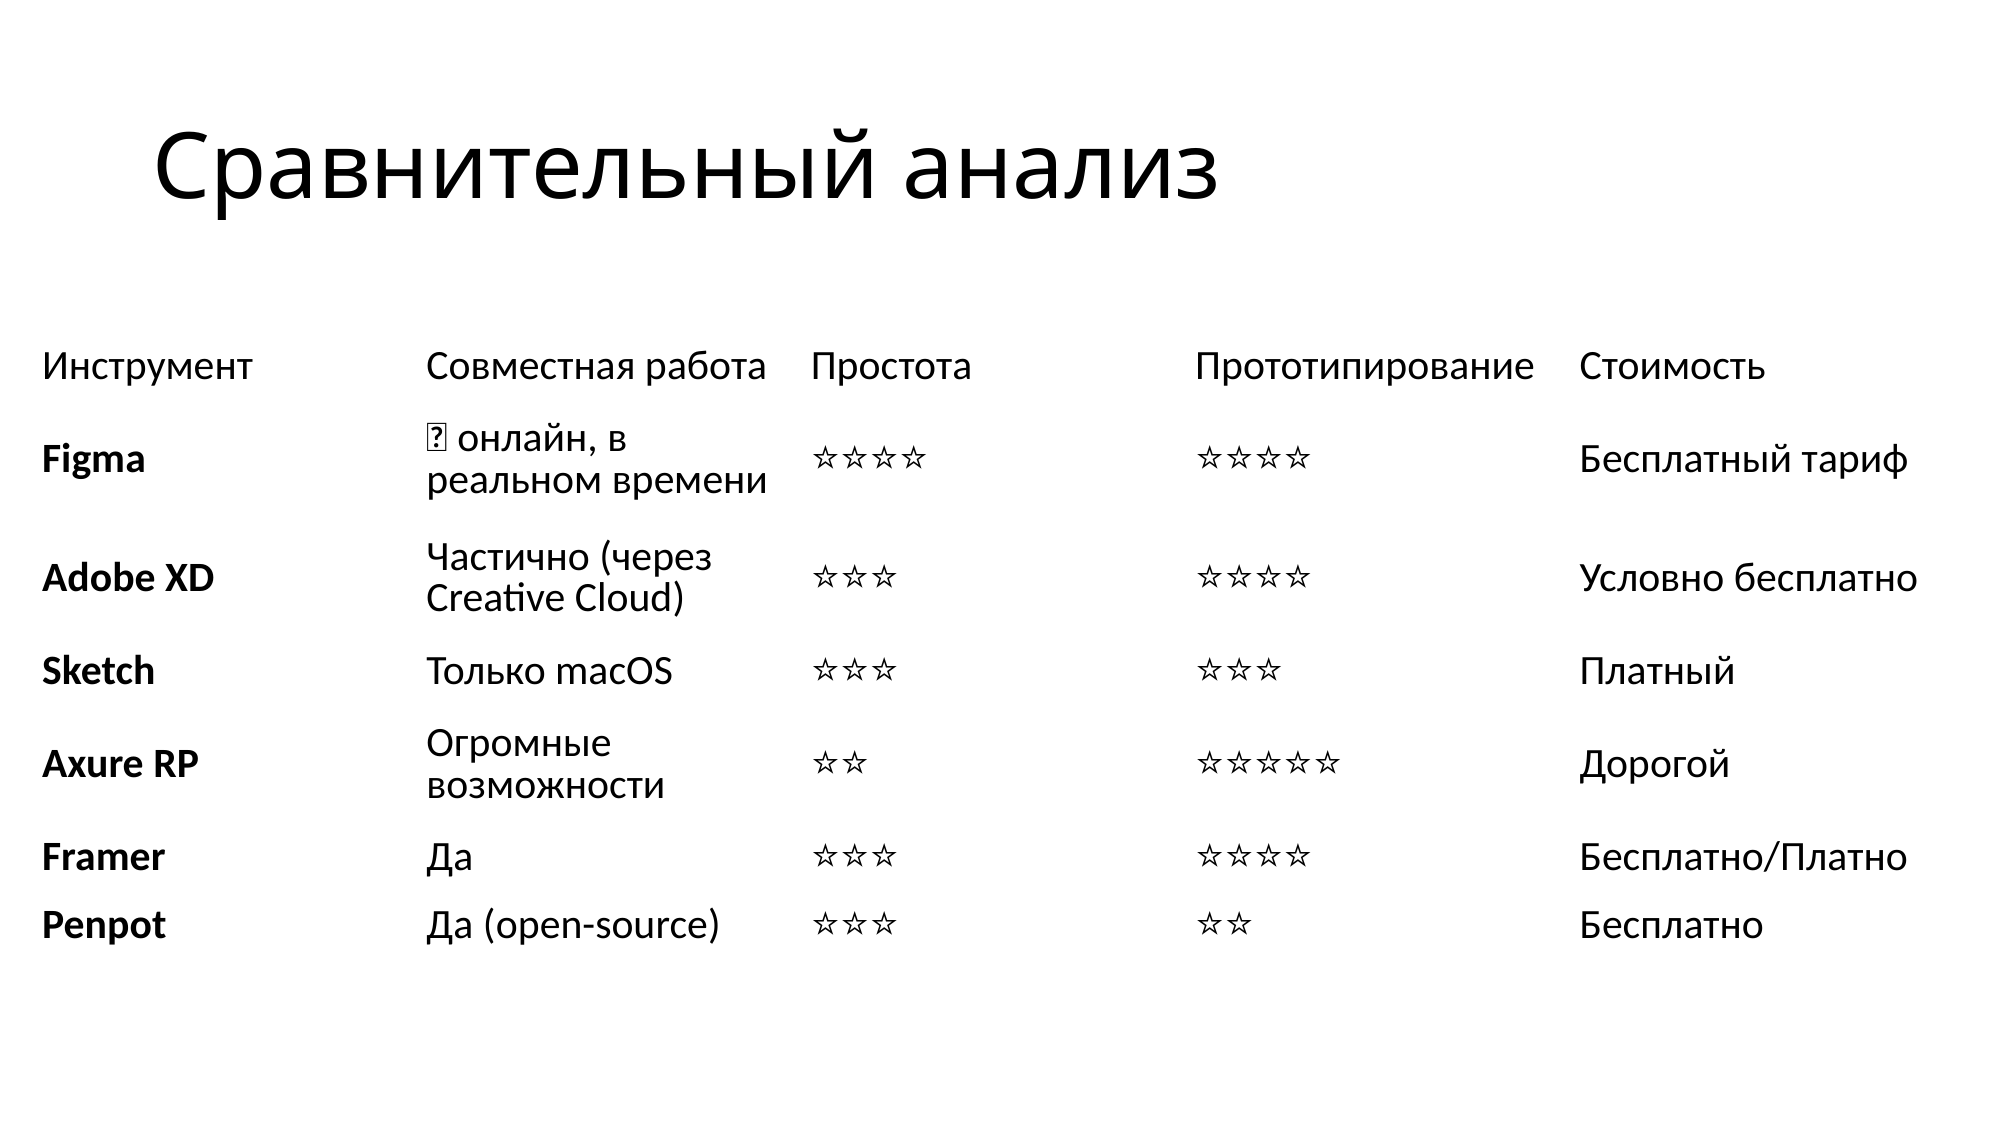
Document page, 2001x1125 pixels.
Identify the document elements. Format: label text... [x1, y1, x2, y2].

table_cell Да [410, 826, 794, 894]
table_cell ⭐⭐⭐⭐ [1179, 403, 1563, 521]
title Сравнительный анализ [137, 59, 1863, 278]
table_cell ⭐⭐⭐⭐⭐ [1179, 708, 1563, 826]
table_cell Только macOS [410, 640, 794, 708]
table_cell Бесплатно/Платно [1563, 826, 1947, 894]
table_cell ⭐⭐⭐⭐ [1179, 826, 1563, 894]
table_header Стоимость [1563, 335, 1947, 403]
table_cell ⭐⭐⭐⭐ [1179, 521, 1563, 640]
table_cell ⭐⭐⭐ [794, 640, 1179, 708]
table_cell Бесплатно [1563, 894, 1947, 962]
table_cell Бесплатный тариф [1563, 403, 1947, 521]
table_cell Условно бесплатно [1563, 521, 1947, 640]
table_cell Sketch [25, 640, 410, 708]
table_header Инструмент [25, 335, 410, 403]
table_cell ⭐⭐⭐ [794, 894, 1179, 962]
table_cell Figma [25, 403, 410, 521]
table_header Прототипирование [1179, 335, 1563, 403]
table_cell ⭐⭐⭐ [794, 521, 1179, 640]
table_cell ⭐⭐⭐ [794, 826, 1179, 894]
table_cell Да (open-source) [410, 894, 794, 962]
table_cell Дорогой [1563, 708, 1947, 826]
table_cell Платный [1563, 640, 1947, 708]
table_cell Penpot [25, 894, 410, 962]
table_cell ✅ онлайн, в реальном времени [410, 403, 794, 521]
table_header Простота [794, 335, 1179, 403]
table_cell ⭐⭐ [794, 708, 1179, 826]
table_cell Огромные возможности [410, 708, 794, 826]
table_header Совместная работа [410, 335, 794, 403]
table_cell ⭐⭐⭐⭐ [794, 403, 1179, 521]
table_cell ⭐⭐⭐ [1179, 640, 1563, 708]
table_cell ⭐⭐ [1179, 894, 1563, 962]
table_cell Framer [25, 826, 410, 894]
table_cell Частично (через Creative Cloud) [410, 521, 794, 640]
table_cell Axure RP [25, 708, 410, 826]
table_cell Adobe XD [25, 521, 410, 640]
